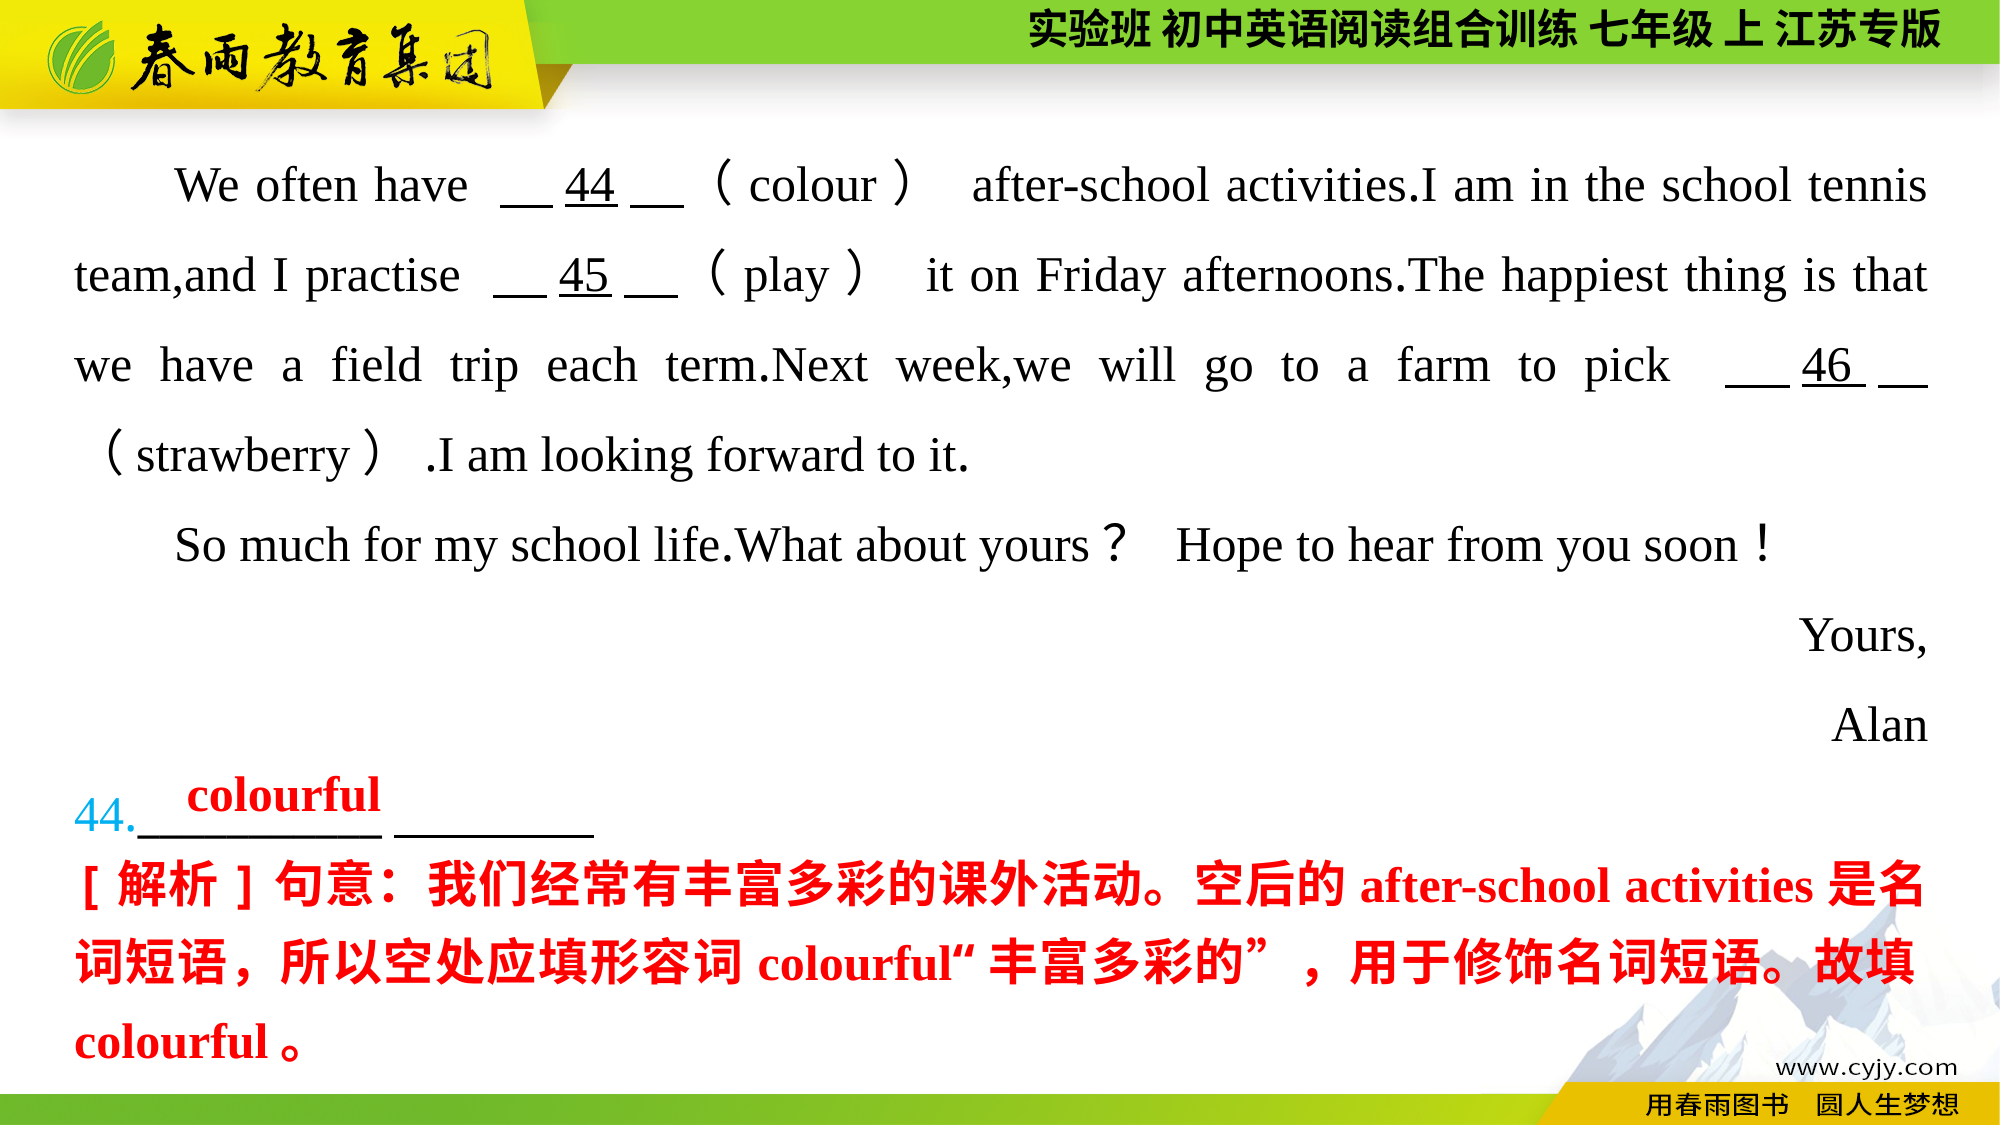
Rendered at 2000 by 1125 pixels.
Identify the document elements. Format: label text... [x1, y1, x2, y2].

list We often have 44 （colour） after-school activities.I am in the school tennis team,and I practise 45 （play） it on Friday afternoons.The happiest thing is that we have a field trip each term.Next week,we will go to a farm to pick 46 （strawberry）.I am looking forward to it. So much for my school life.What about yours？ Hope to hear from you soon！ Yours, Alan 44.___________ [59, 113, 1944, 827]
picture [0, 0, 2000, 1125]
text_box [解析]句意：我们经常有丰富多彩的课外活动。空后的after-school activities是名词短语，所以空处应填形容词colourful“丰富多彩的”，用于修饰名词短语。故填colourful。 [59, 827, 1944, 1077]
text_box colourful [171, 754, 397, 827]
